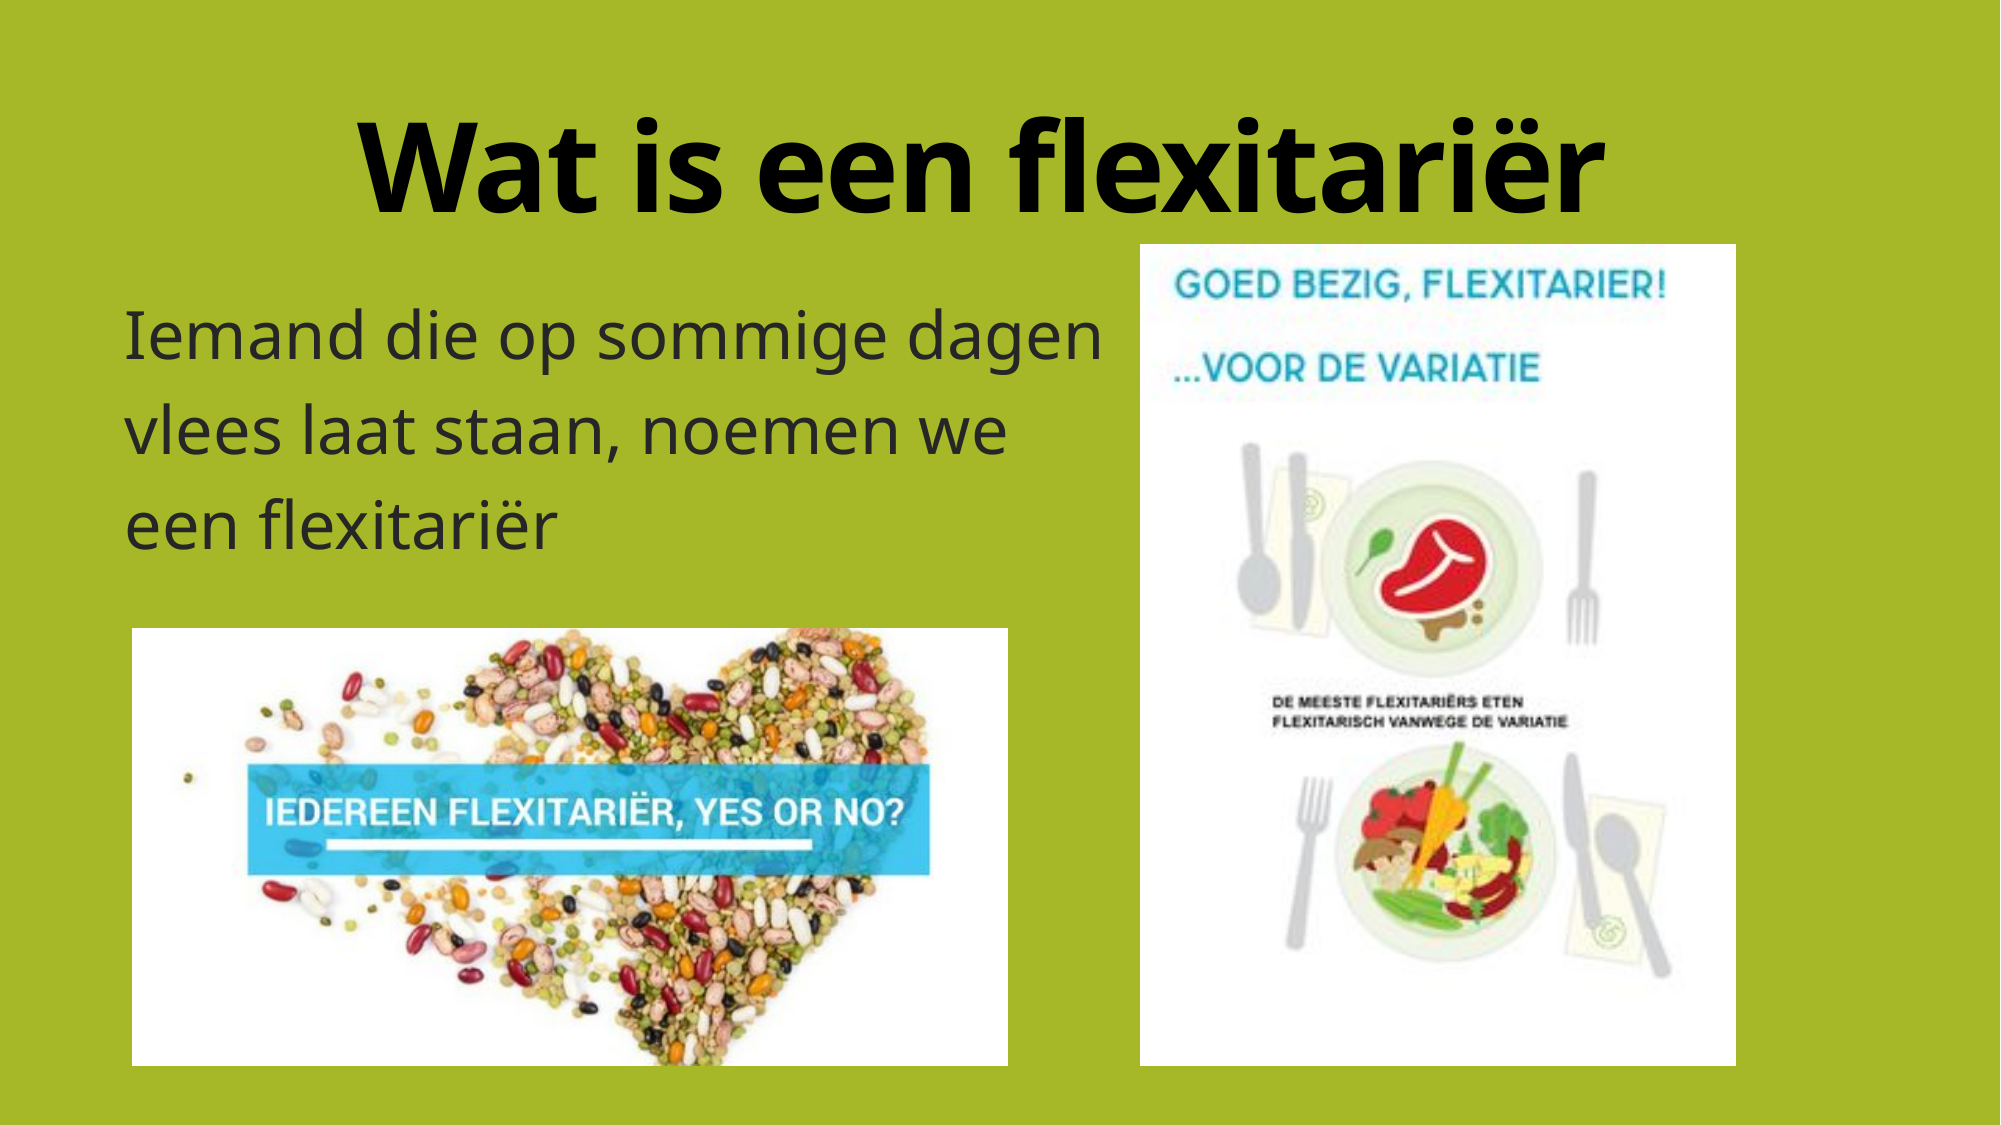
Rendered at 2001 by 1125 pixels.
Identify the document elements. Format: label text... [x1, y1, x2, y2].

picture [1139, 243, 1736, 1067]
picture [132, 628, 1008, 1066]
title Wat is een flexitariër [98, 126, 1868, 245]
subtitle Iemand die op sommige dagen vlees laat staan, noemen we een flexitariër [109, 297, 1139, 961]
